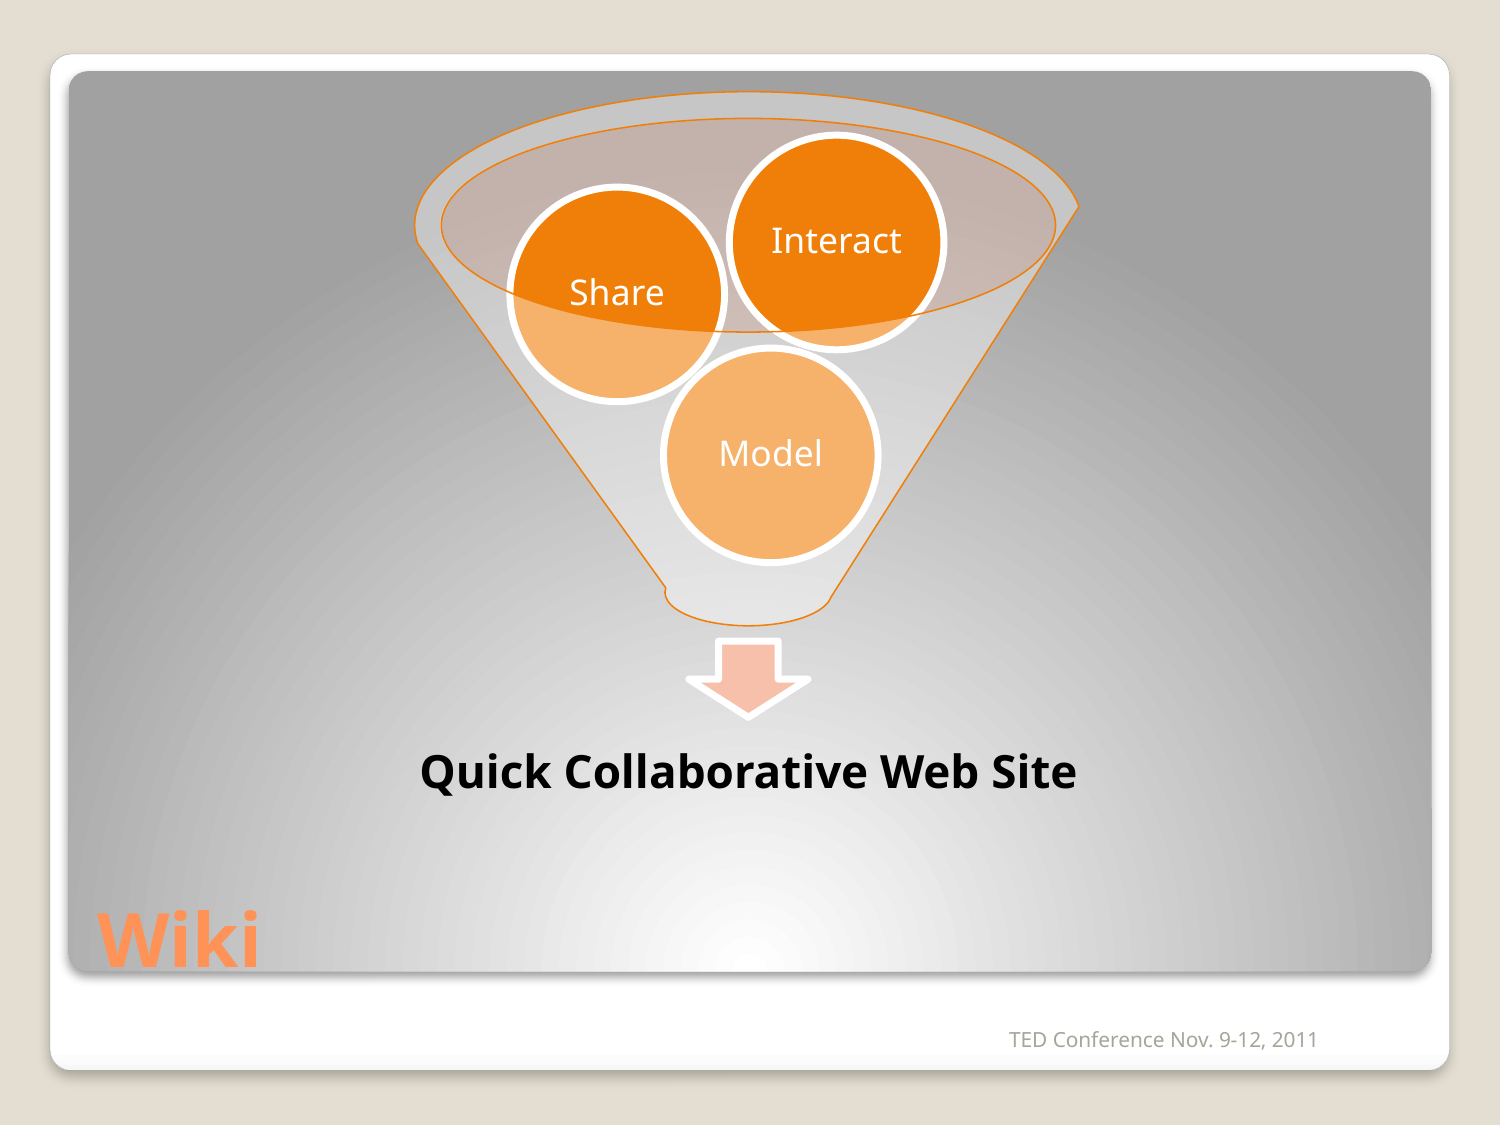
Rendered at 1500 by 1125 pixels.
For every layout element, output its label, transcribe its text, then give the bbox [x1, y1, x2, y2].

footer TED Conference Nov. 9-12, 2011 [994, 1002, 1370, 1063]
title Wiki [82, 817, 1425, 991]
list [84, 86, 1413, 851]
